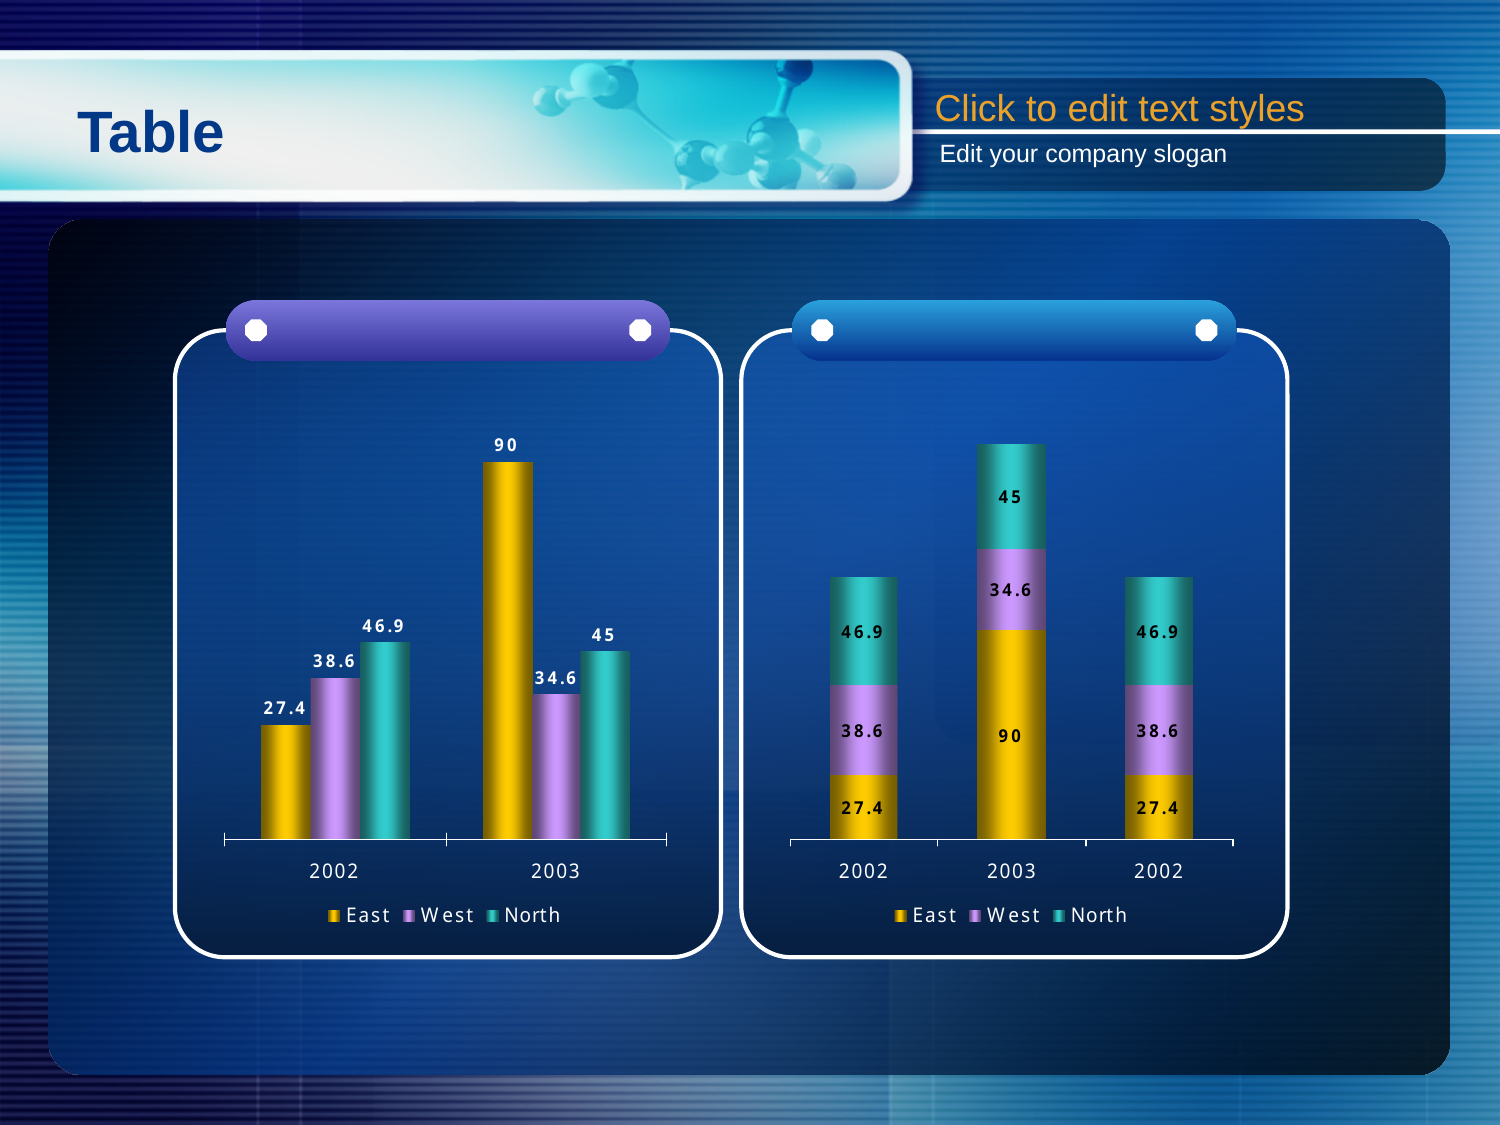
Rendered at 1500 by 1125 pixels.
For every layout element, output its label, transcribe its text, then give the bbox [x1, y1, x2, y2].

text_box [174, 299, 1288, 958]
picture [0, 568, 48, 573]
text_box Edit your company slogan [924, 129, 1429, 175]
text_box Click to edit text styles [919, 76, 1461, 137]
title Table [62, 82, 876, 176]
picture [0, 0, 1500, 1125]
picture [0, 548, 48, 554]
